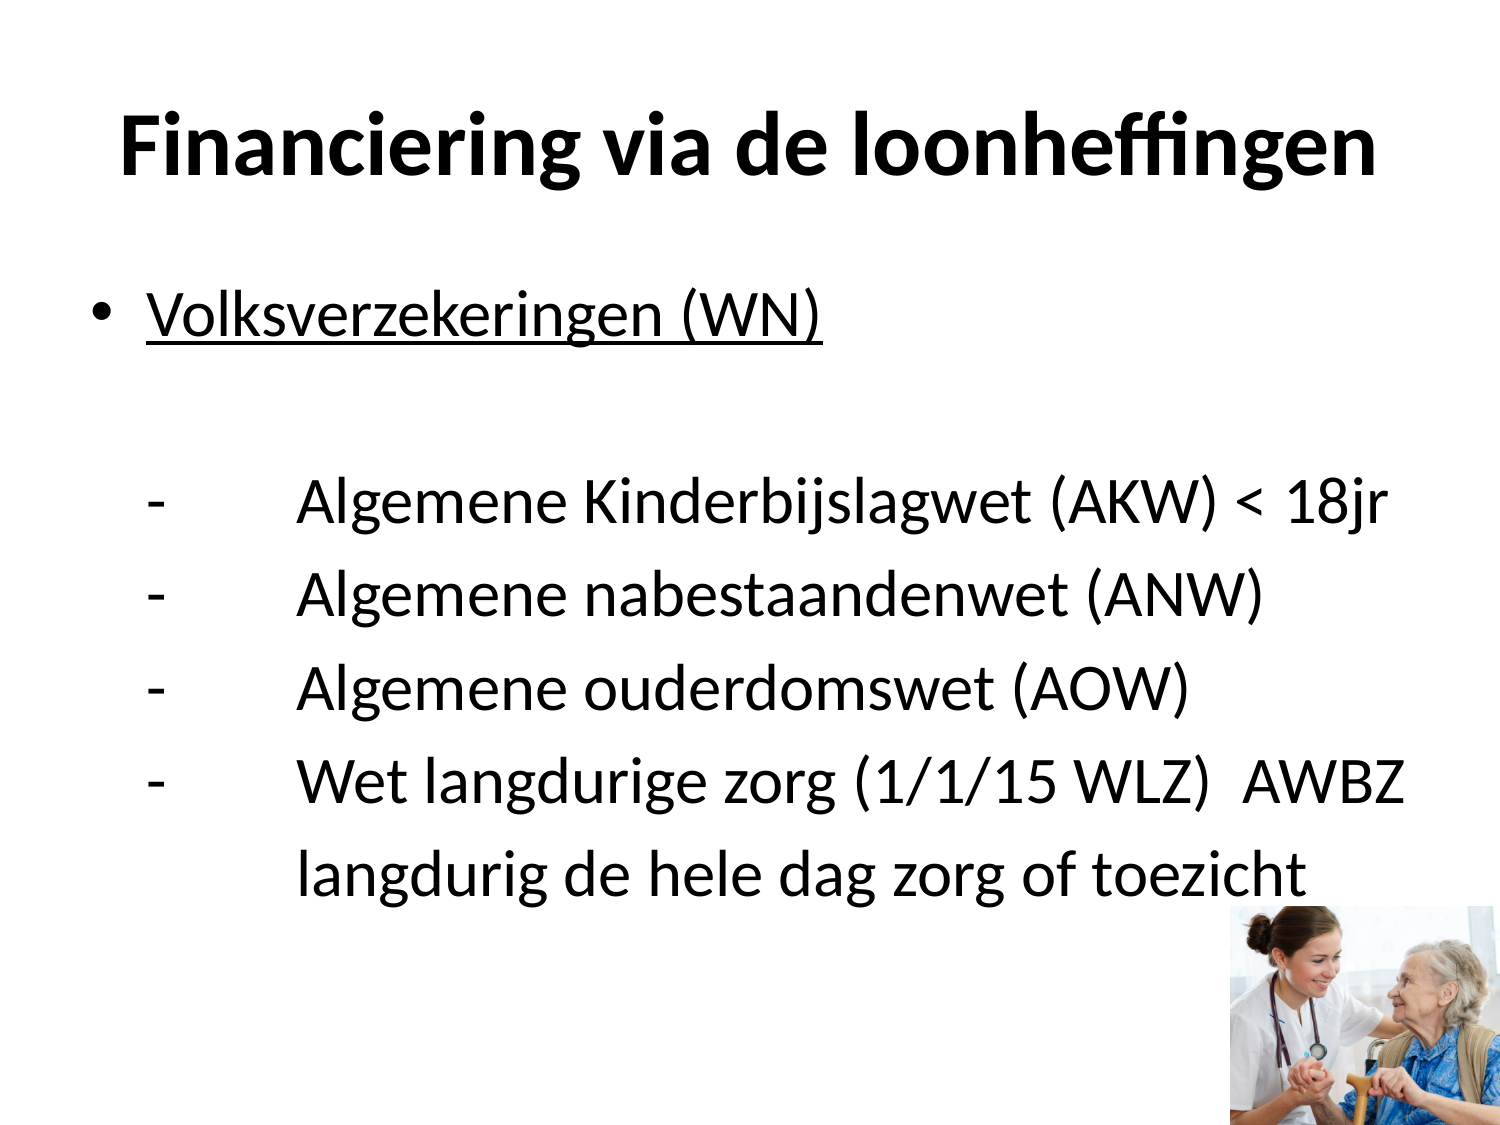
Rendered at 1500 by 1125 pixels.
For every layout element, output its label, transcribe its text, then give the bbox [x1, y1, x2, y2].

list Volksverzekeringen (WN) - Algemene Kinderbijslagwet (AKW) < 18jr - Algemene nabestaandenwet (ANW) - Algemene ouderdomswet (AOW) - Wet langdurige zorg (1/1/15 WLZ) AWBZ langdurig de hele dag zorg of toezicht [75, 262, 1425, 1005]
title Financiering via de loonheffingen [75, 45, 1425, 233]
picture [1230, 906, 1500, 1125]
